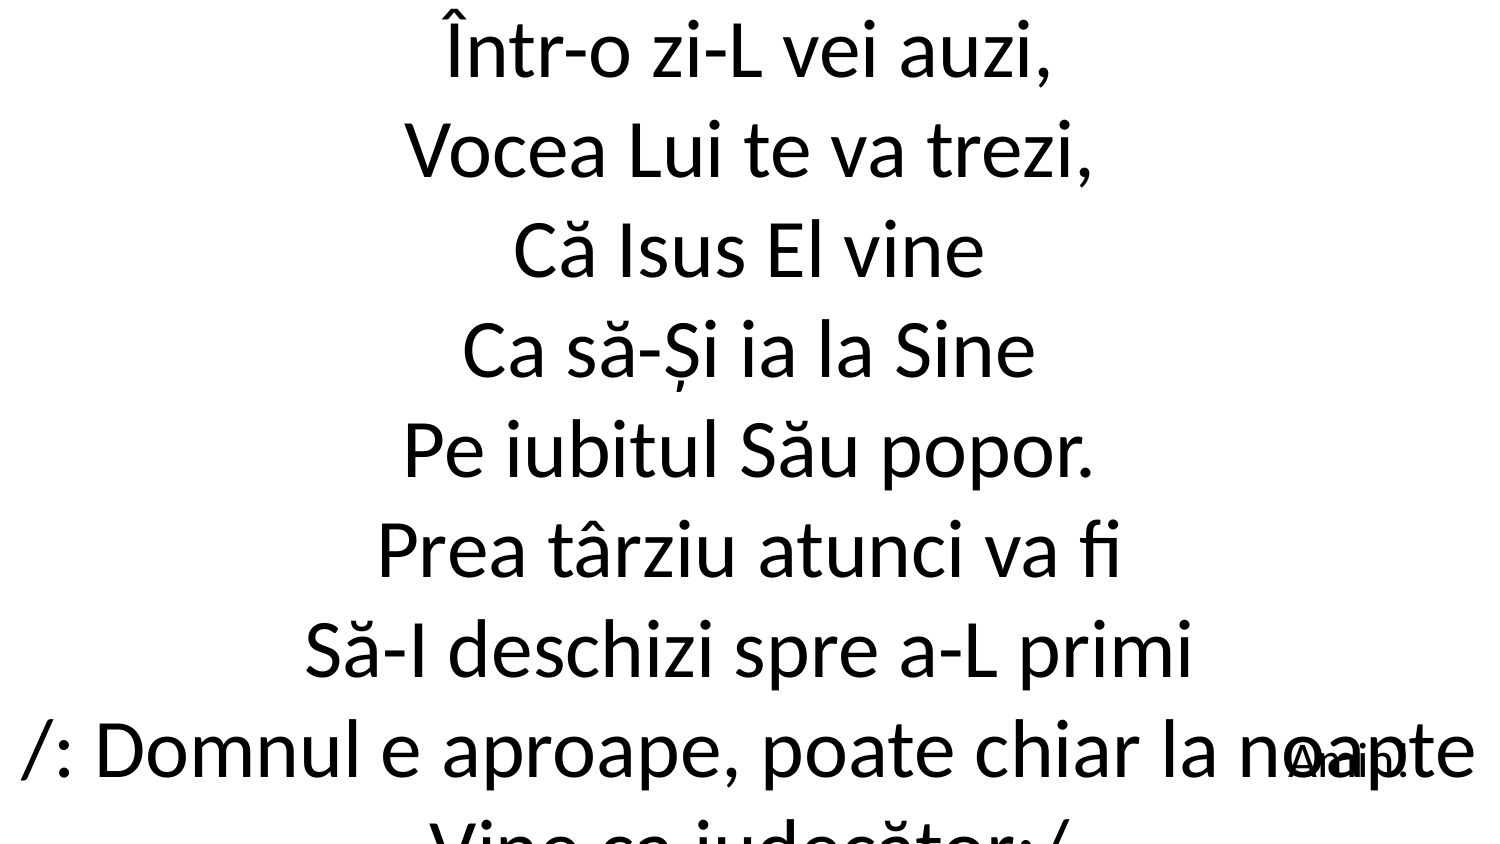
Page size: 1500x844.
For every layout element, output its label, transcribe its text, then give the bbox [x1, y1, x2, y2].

text_box Într-o zi-L vei auzi, Vocea Lui te va trezi, Că Isus El vine Ca să-Și ia la Sine Pe iubitul Său popor. Prea târziu atunci va fi Să-I deschizi spre a-L primi /: Domnul e aproape, poate chiar la noapte Vine ca judecător:/ [6, 0, 1494, 844]
text_box Amin! [1273, 674, 1427, 795]
